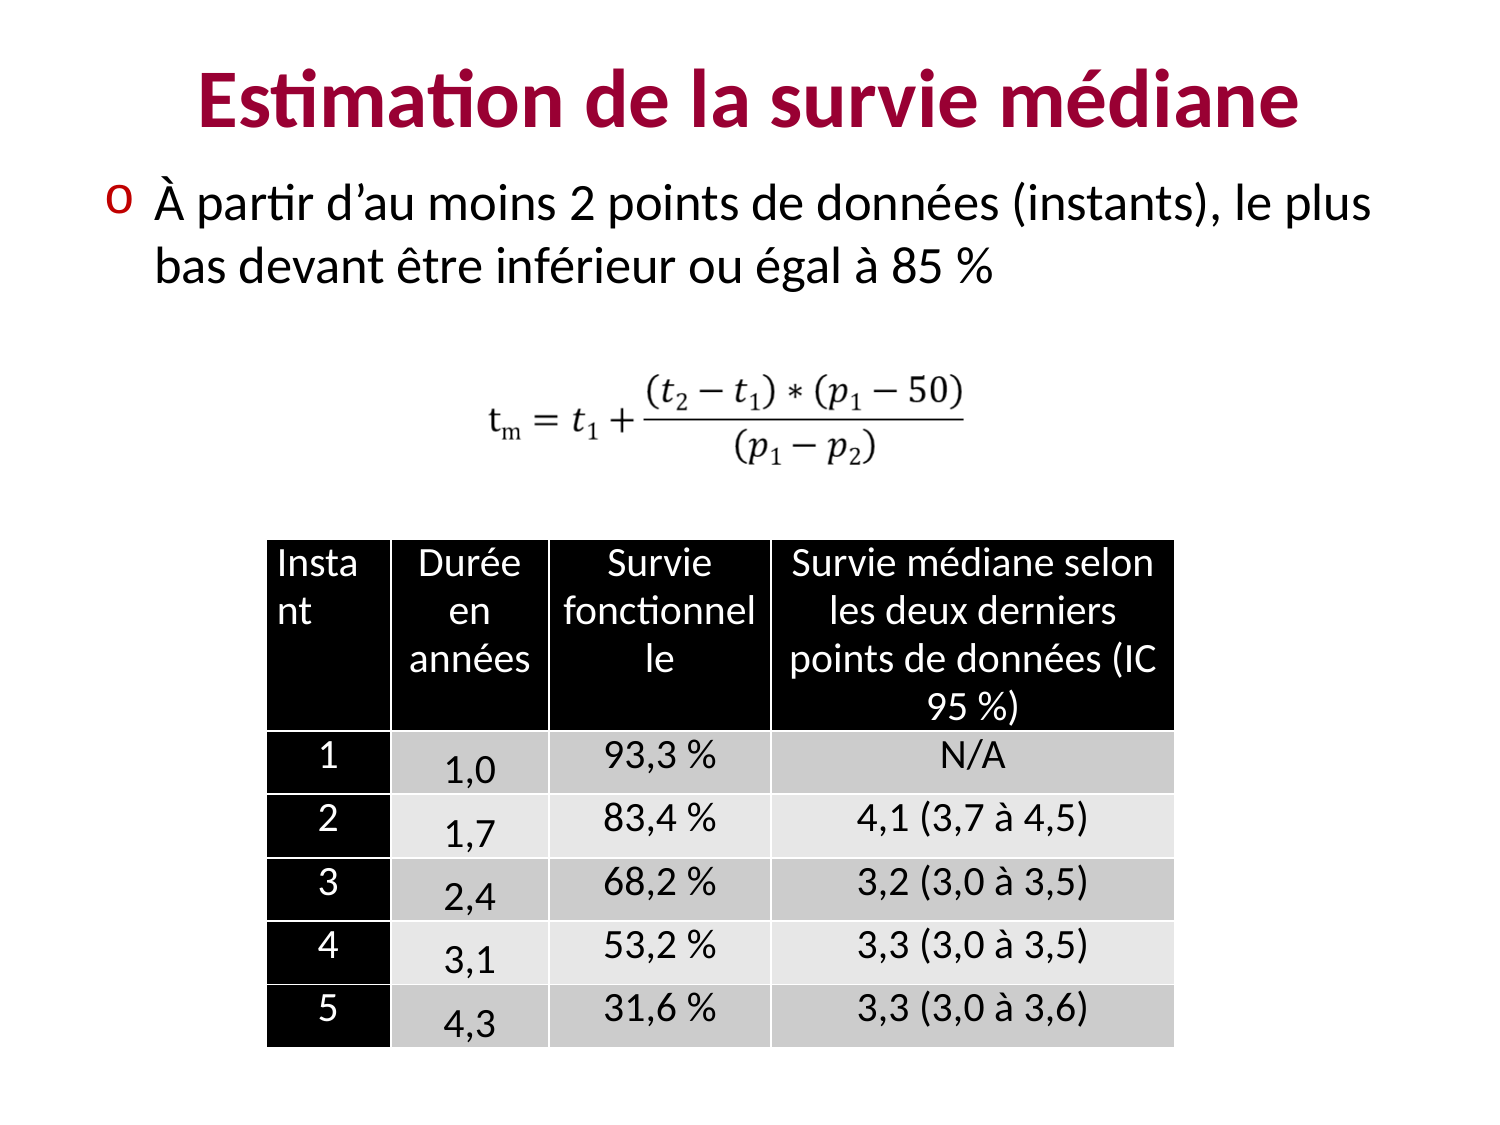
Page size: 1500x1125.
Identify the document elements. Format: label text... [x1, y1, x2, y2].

table_header Survie médiane selon les deux derniers points de données (IC 95 %) [772, 540, 1174, 730]
table_cell 53,2 % [550, 922, 770, 984]
table_cell 1,7 [392, 795, 548, 857]
table_cell 31,6 % [550, 985, 770, 1047]
table_header Survie fonctionnelle [550, 540, 770, 730]
table_cell 4,3 [392, 985, 548, 1047]
table_cell 5 [267, 985, 390, 1047]
table_cell 68,2 % [550, 859, 770, 920]
table_cell 3,1 [392, 922, 548, 984]
table_cell N/A [772, 732, 1174, 793]
table_cell 3,2 (3,0 à 3,5) [772, 859, 1174, 920]
table_cell 83,4 % [550, 795, 770, 857]
title Estimation de la survie médiane [75, 0, 1425, 188]
table_cell 4,1 (3,7 à 4,5) [772, 795, 1174, 857]
table_cell 3,3 (3,0 à 3,6) [772, 985, 1174, 1047]
table_cell 1,0 [392, 732, 548, 793]
table_cell 2 [267, 795, 390, 857]
table_header Instant [267, 540, 390, 730]
list À partir d’au moins 2 points de données (instants), le plus bas devant être inférieur ou égal à 85 % [88, 160, 1459, 303]
table_cell 3 [267, 859, 390, 920]
picture [64, 361, 1389, 473]
table_cell 93,3 % [550, 732, 770, 793]
table_cell 4 [267, 922, 390, 984]
table_header Durée en années [392, 540, 548, 730]
table_cell 3,3 (3,0 à 3,5) [772, 922, 1174, 984]
table_cell 1 [267, 732, 390, 793]
table_cell 2,4 [392, 859, 548, 920]
